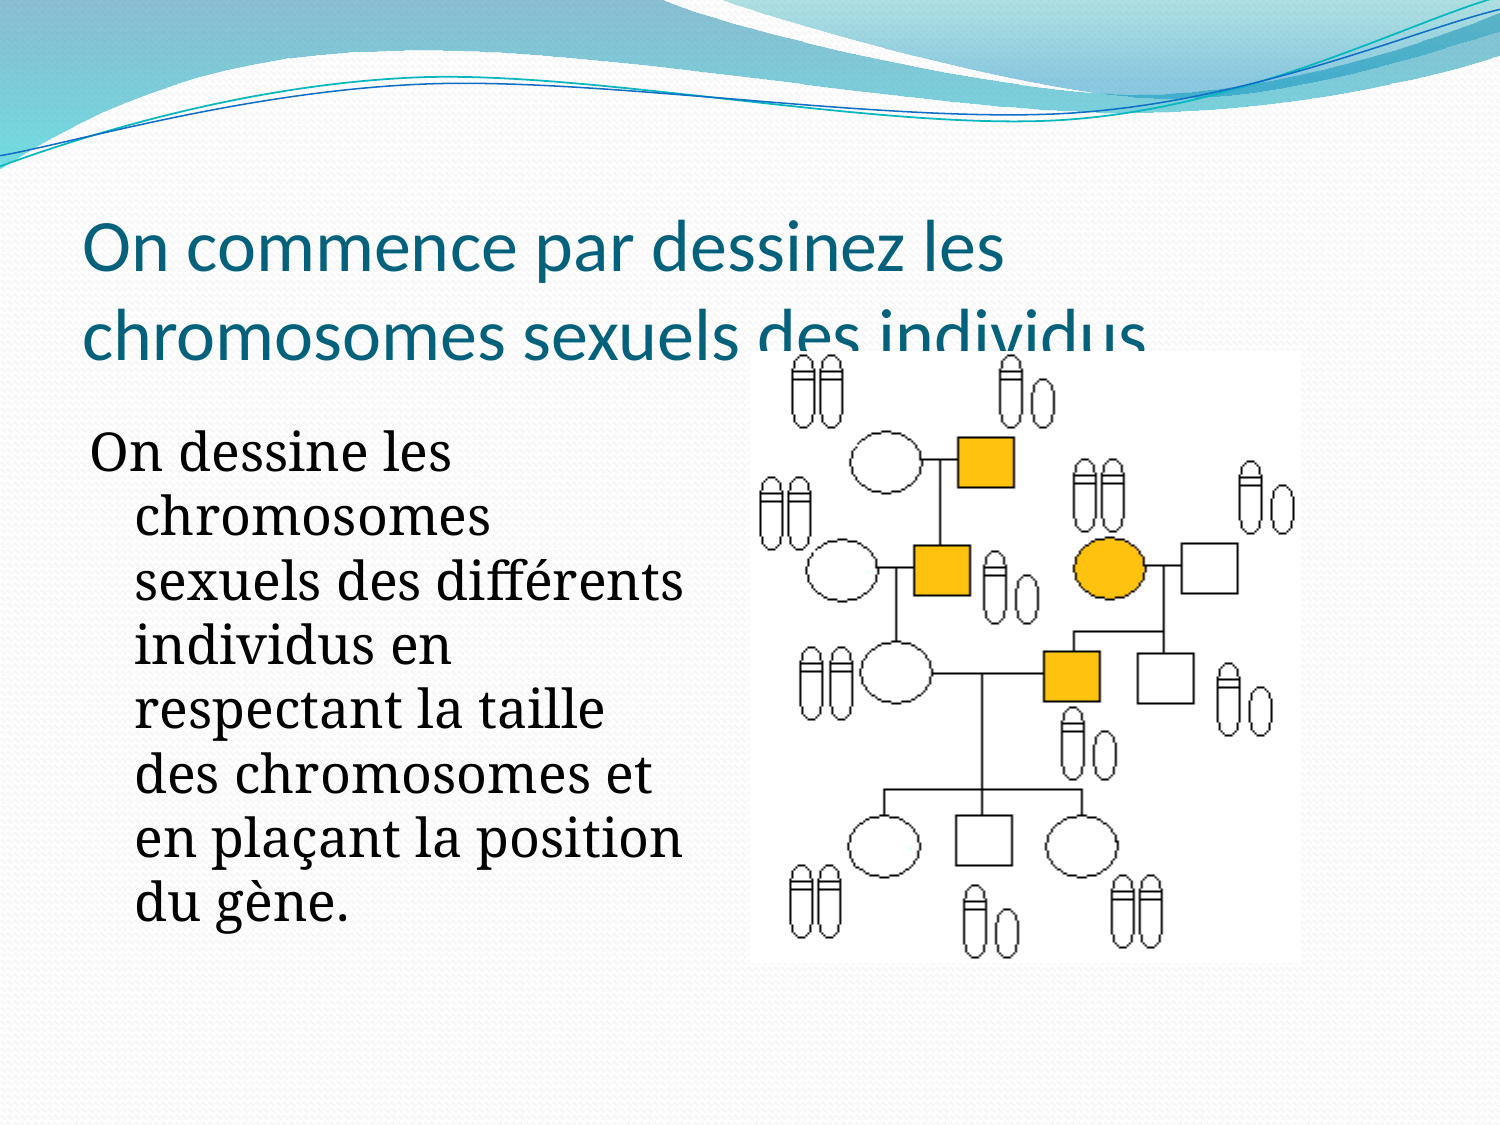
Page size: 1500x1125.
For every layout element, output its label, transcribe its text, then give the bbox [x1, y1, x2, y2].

picture [749, 351, 1302, 963]
title On commence par dessinez les chromosomes sexuels des individus [82, 187, 1432, 375]
list On dessine les chromosomes sexuels des différents individus en respectant la taille des chromosomes et en plaçant la position du gène. [75, 410, 704, 1008]
